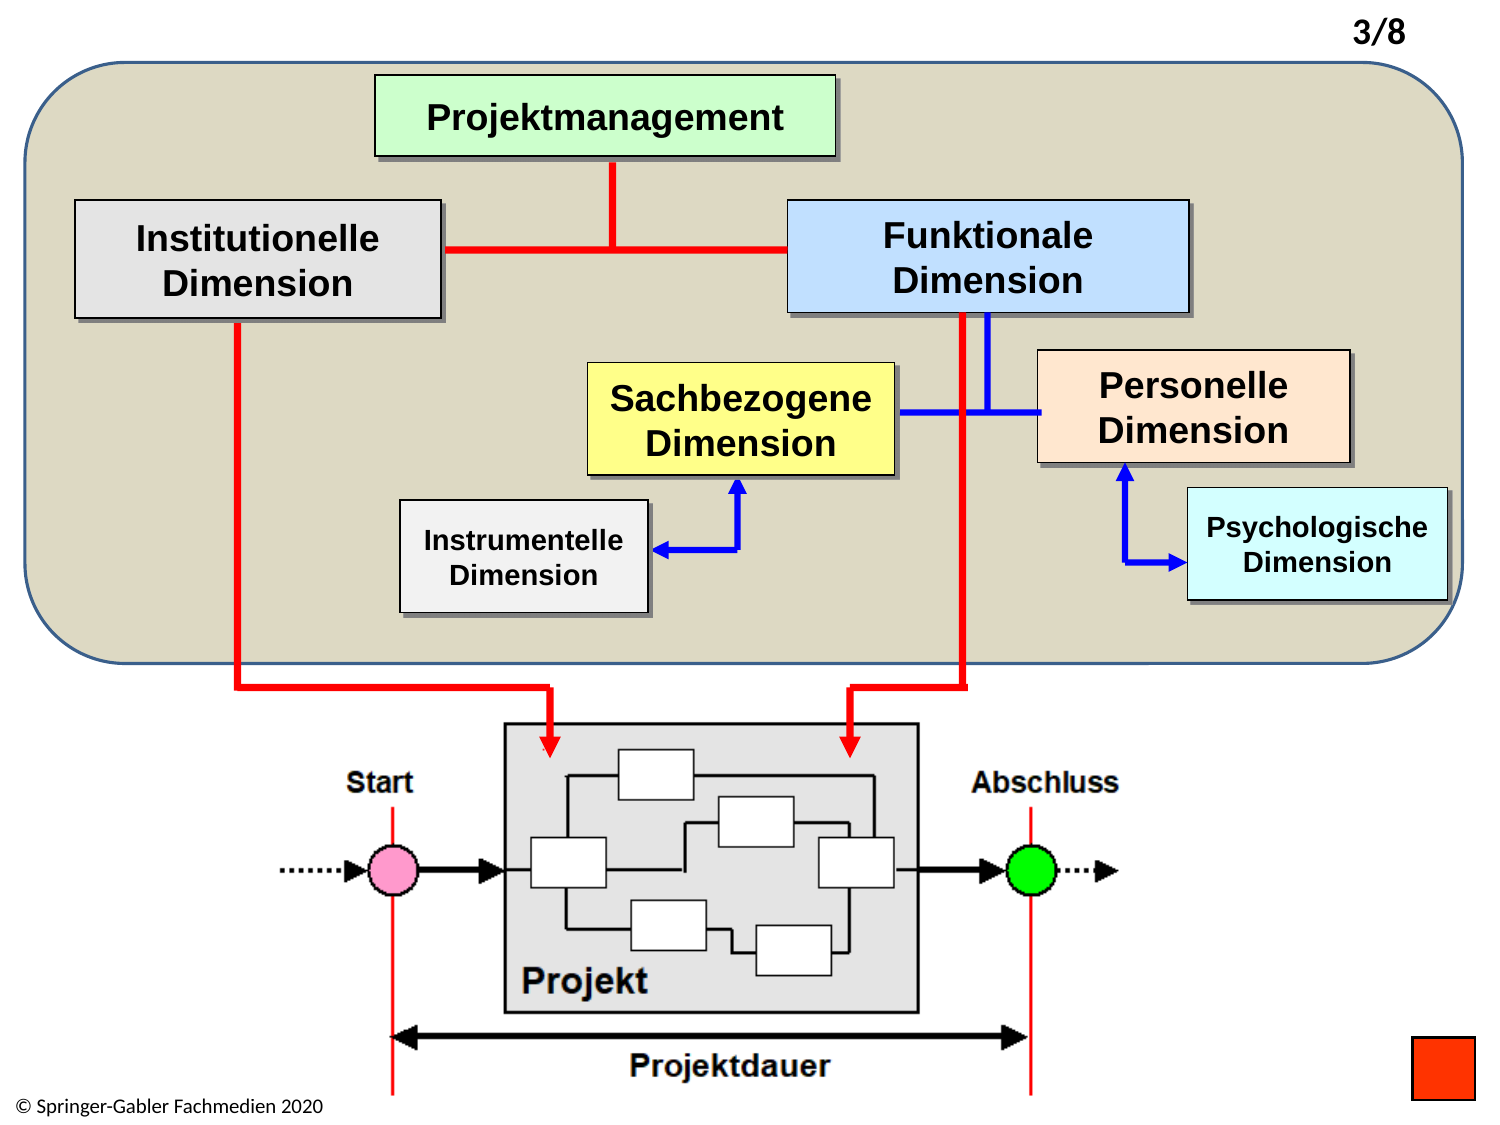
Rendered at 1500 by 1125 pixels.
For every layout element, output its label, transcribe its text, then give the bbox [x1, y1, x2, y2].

text_box Sachbezogene Dimension [587, 362, 895, 475]
text_box Projektmanagement [375, 74, 836, 157]
text_box Institutionelle Dimension [74, 199, 442, 318]
text_box [1124, 556, 1188, 569]
text_box [22, 60, 1465, 666]
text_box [249, 699, 1176, 1099]
text_box Funktionale Dimension [787, 200, 1189, 313]
text_box [1118, 462, 1132, 562]
text_box [1412, 1037, 1475, 1100]
text_box [653, 543, 738, 557]
text_box Personelle Dimension [1037, 350, 1350, 463]
text_box Instrumentelle Dimension [399, 500, 648, 613]
text_box [731, 480, 744, 550]
text_box Psychologische Dimension [1187, 487, 1448, 600]
